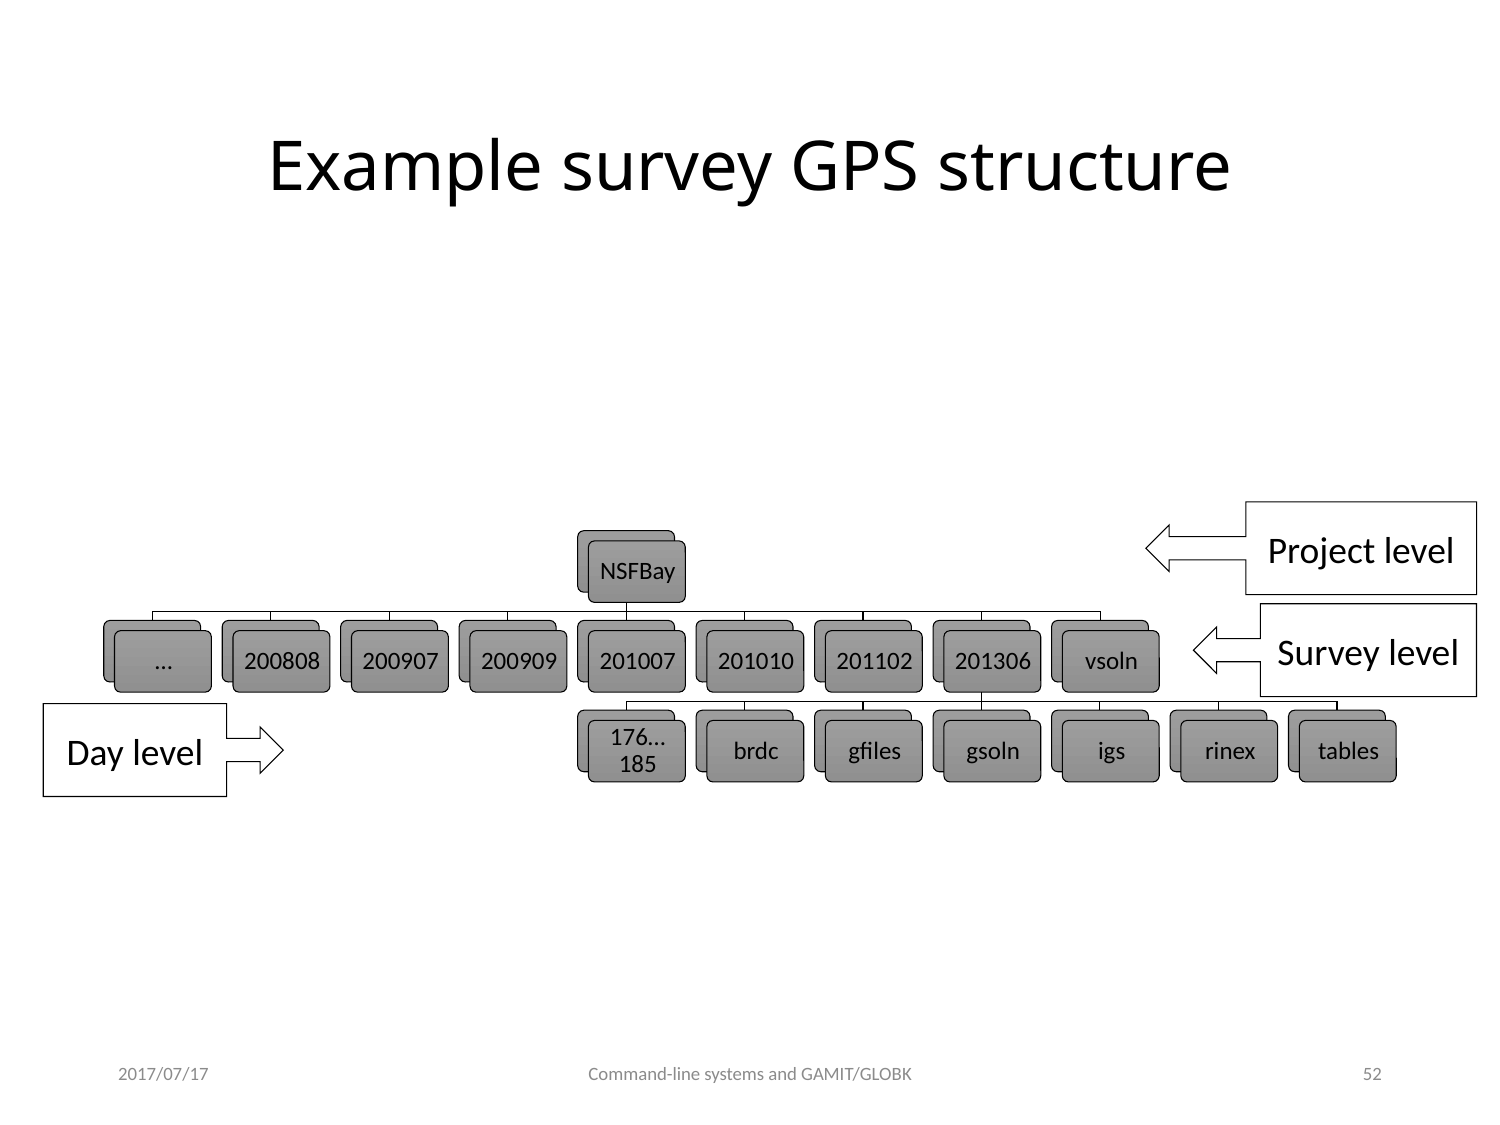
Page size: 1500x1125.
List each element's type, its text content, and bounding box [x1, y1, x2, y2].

text_box Day level [42, 703, 103, 798]
text_box Survey level [1397, 603, 1478, 698]
footer Command-line systems and GAMIT/GLOBK [496, 1042, 1004, 1103]
slide_number 51 [1059, 1042, 1397, 1103]
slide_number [103, 1042, 441, 1103]
title Example survey GPS structure [103, 59, 1397, 278]
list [103, 299, 1397, 1014]
text_box Project level [1397, 501, 1478, 596]
